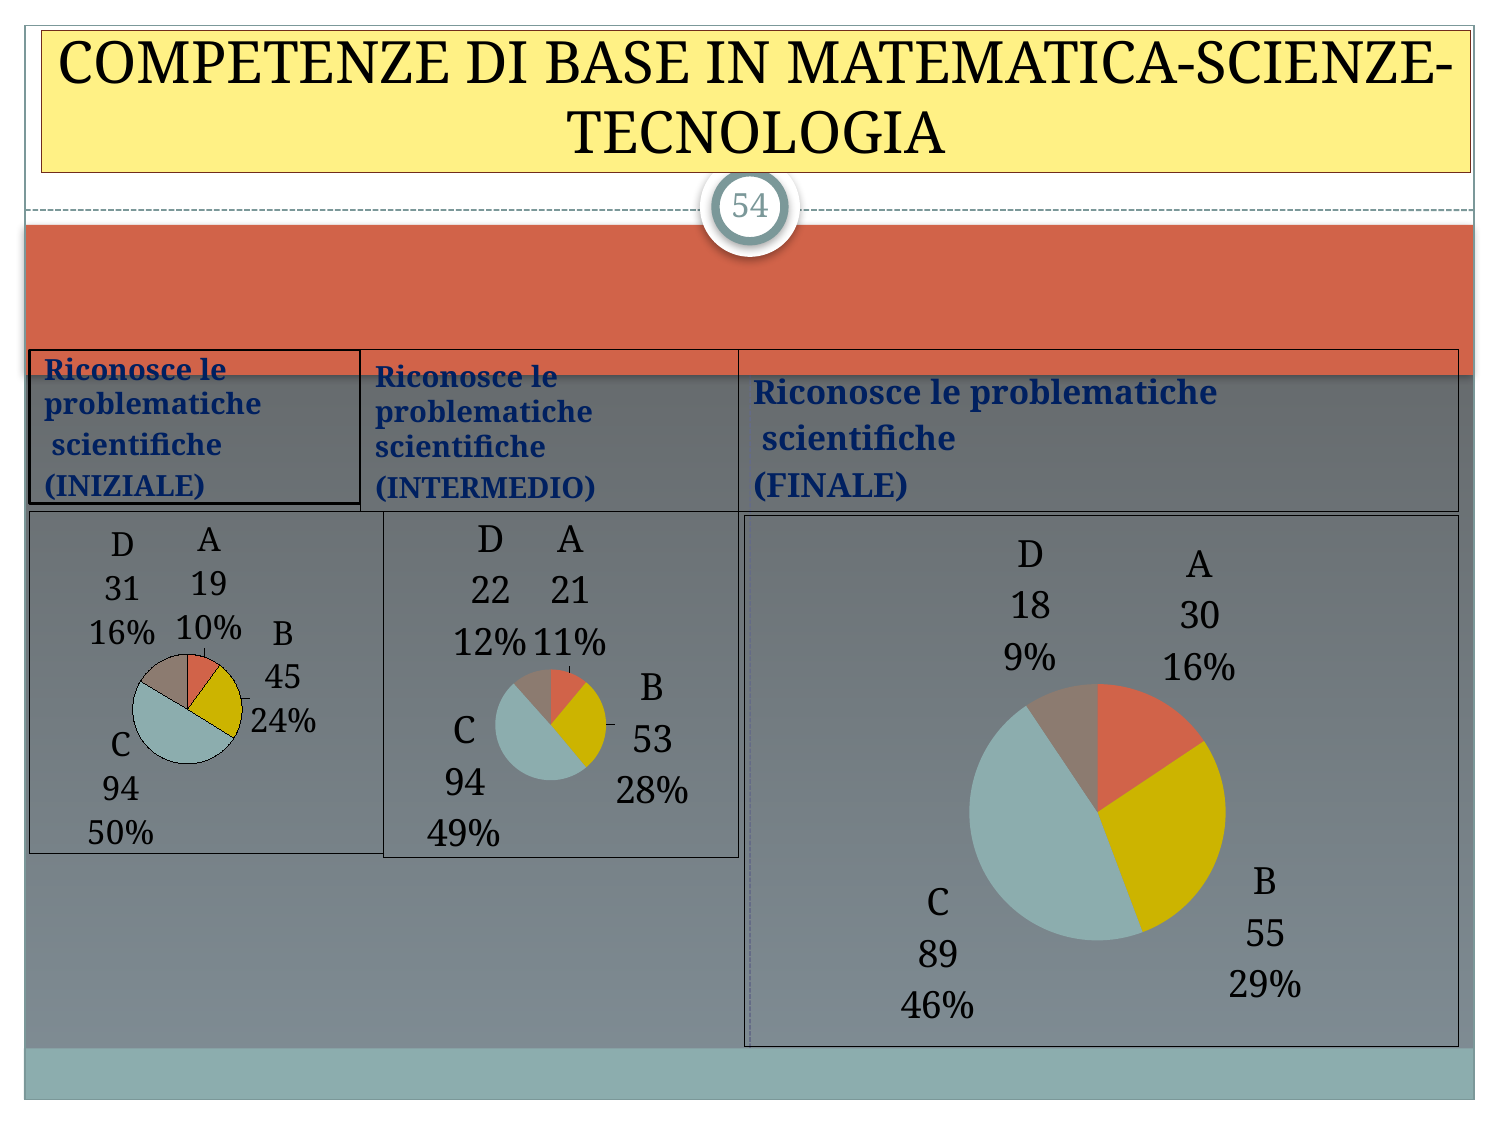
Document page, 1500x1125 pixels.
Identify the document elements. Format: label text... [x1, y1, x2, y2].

chart [29, 511, 739, 858]
list Riconosce le problematiche scientifiche (INIZIALE) [28, 349, 360, 505]
text_box Riconosce le problematiche scientifiche (INTERMEDIO) [360, 349, 738, 509]
text_box Riconosce le problematiche scientifiche (FINALE) [738, 349, 1459, 512]
chart [743, 514, 1459, 1048]
title COMPETENZE DI BASE IN MATEMATICA-SCIENZE-TECNOLOGIA [41, 30, 1471, 173]
slide_number 54 [712, 173, 788, 244]
